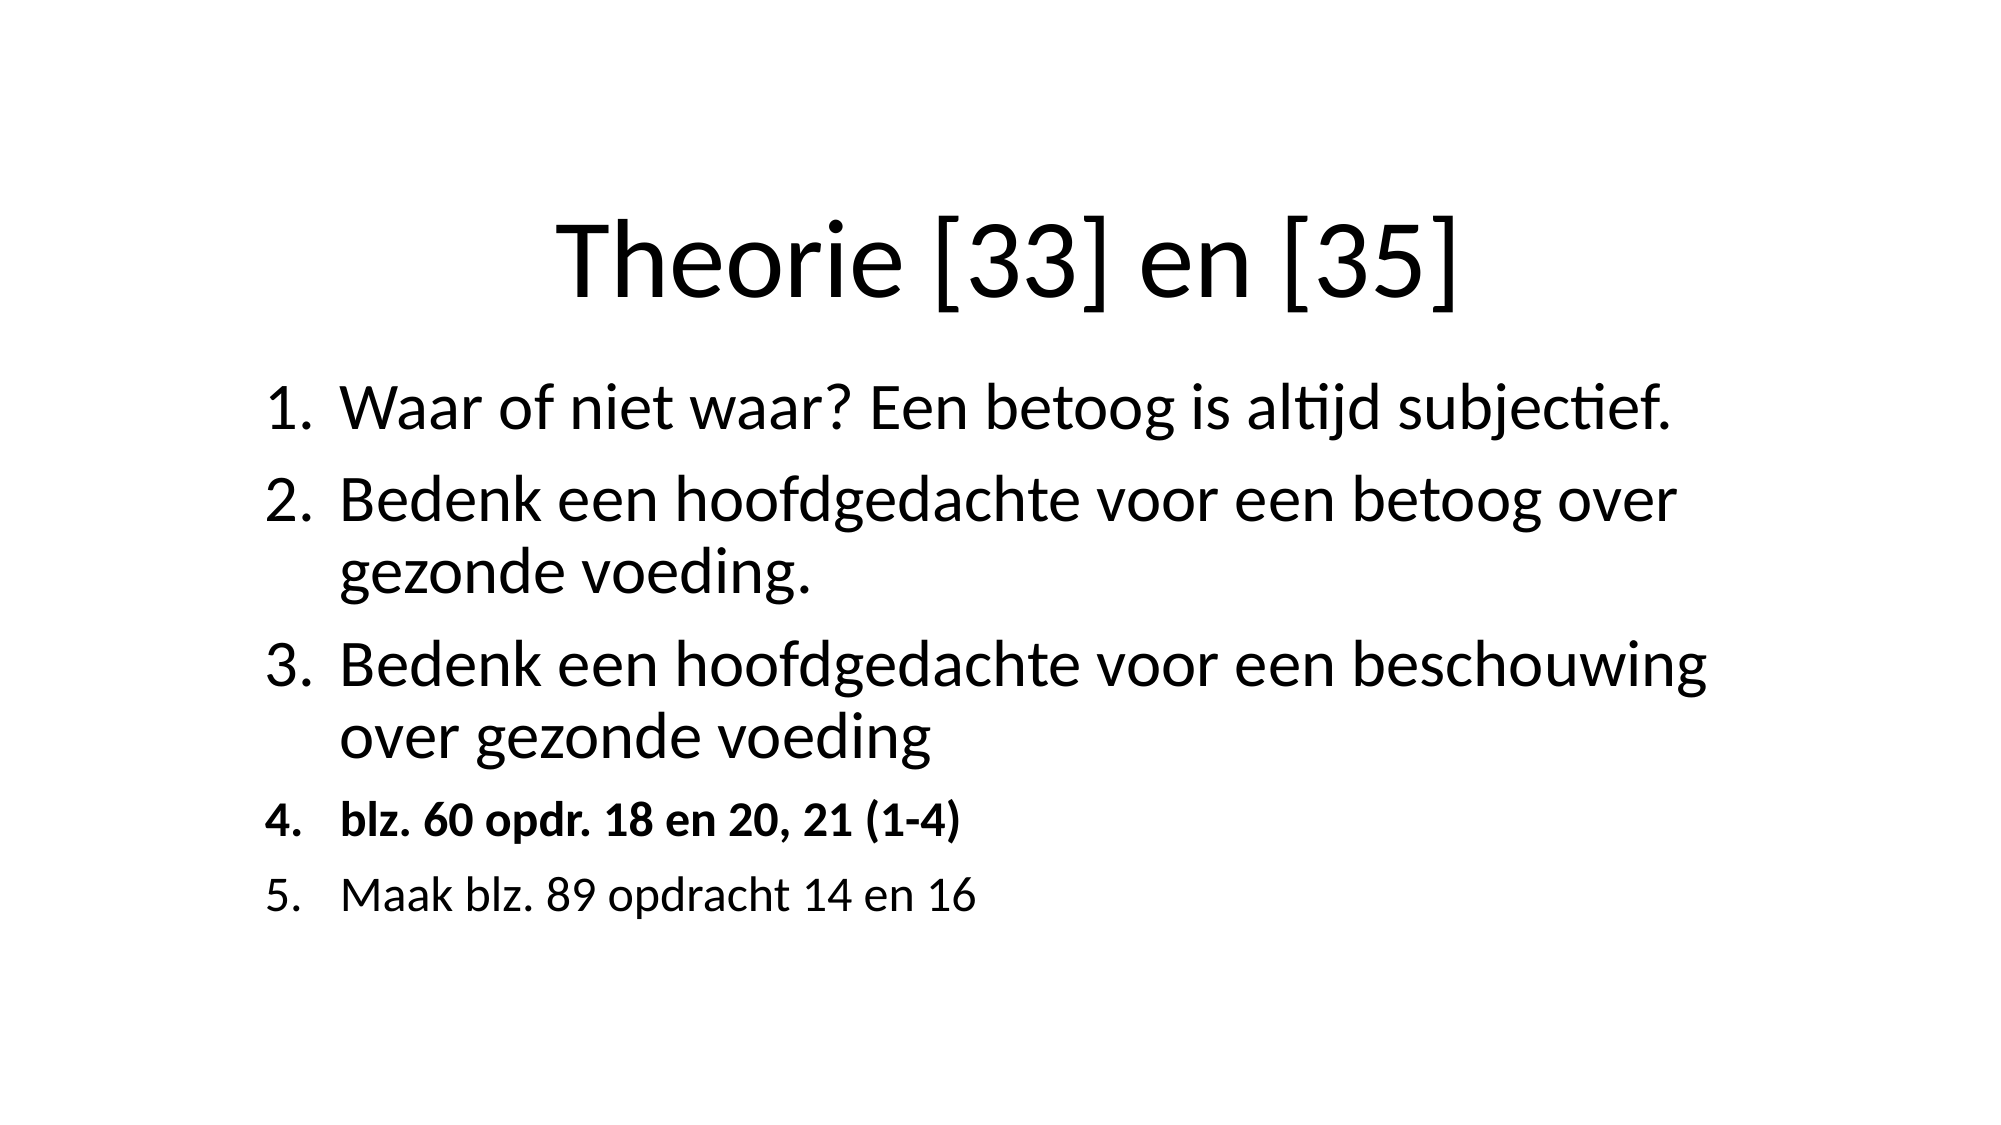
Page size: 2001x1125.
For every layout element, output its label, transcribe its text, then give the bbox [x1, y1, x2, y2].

title Theorie [33] en [35] [249, 184, 1769, 330]
subtitle Waar of niet waar? Een betoog is altijd subjectief. Bedenk een hoofdgedachte voor een betoog over gezonde voeding. Bedenk een hoofdgedachte voor een beschouwing over gezonde voeding blz. 60 opdr. 18 en 20, 21 (1-4) Maak blz. 89 opdracht 14 en 16 [249, 364, 1782, 863]
